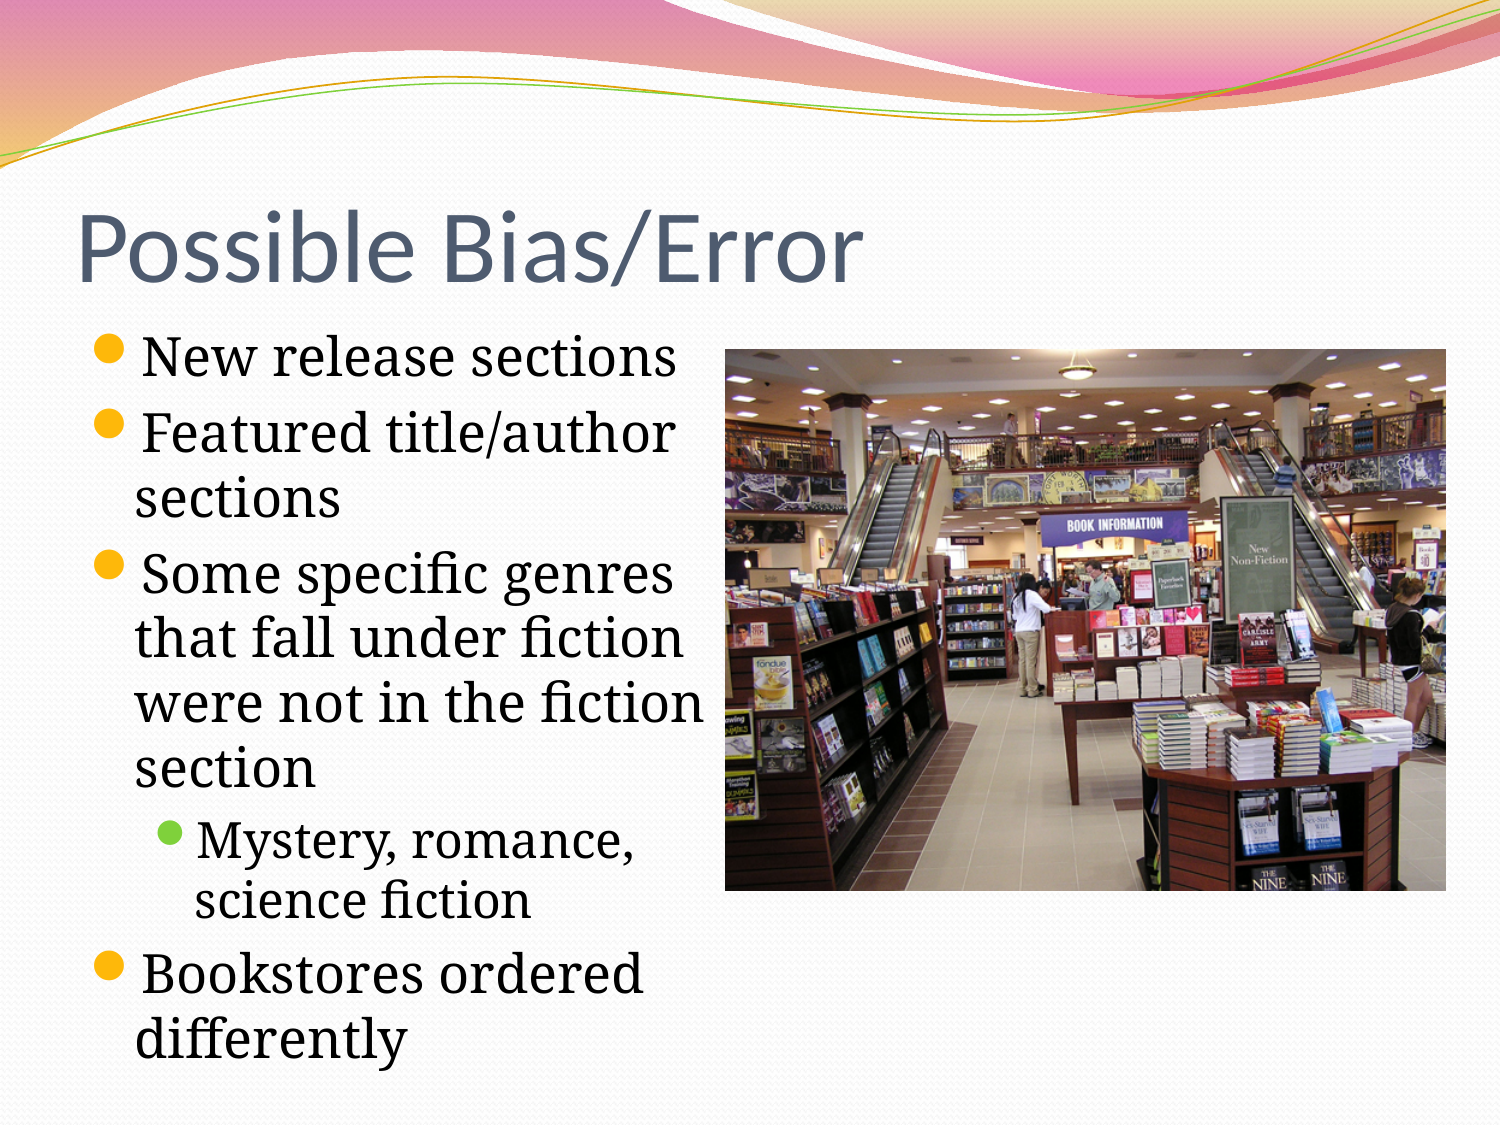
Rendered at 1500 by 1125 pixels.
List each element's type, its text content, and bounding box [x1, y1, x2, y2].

title Possible Bias/Error [75, 115, 1425, 303]
picture [724, 349, 1446, 891]
list New release sections Featured title/author sections Some specific genres that fall under fiction were not in the fiction section Mystery, romance, science fiction Bookstores ordered differently [75, 314, 738, 1043]
